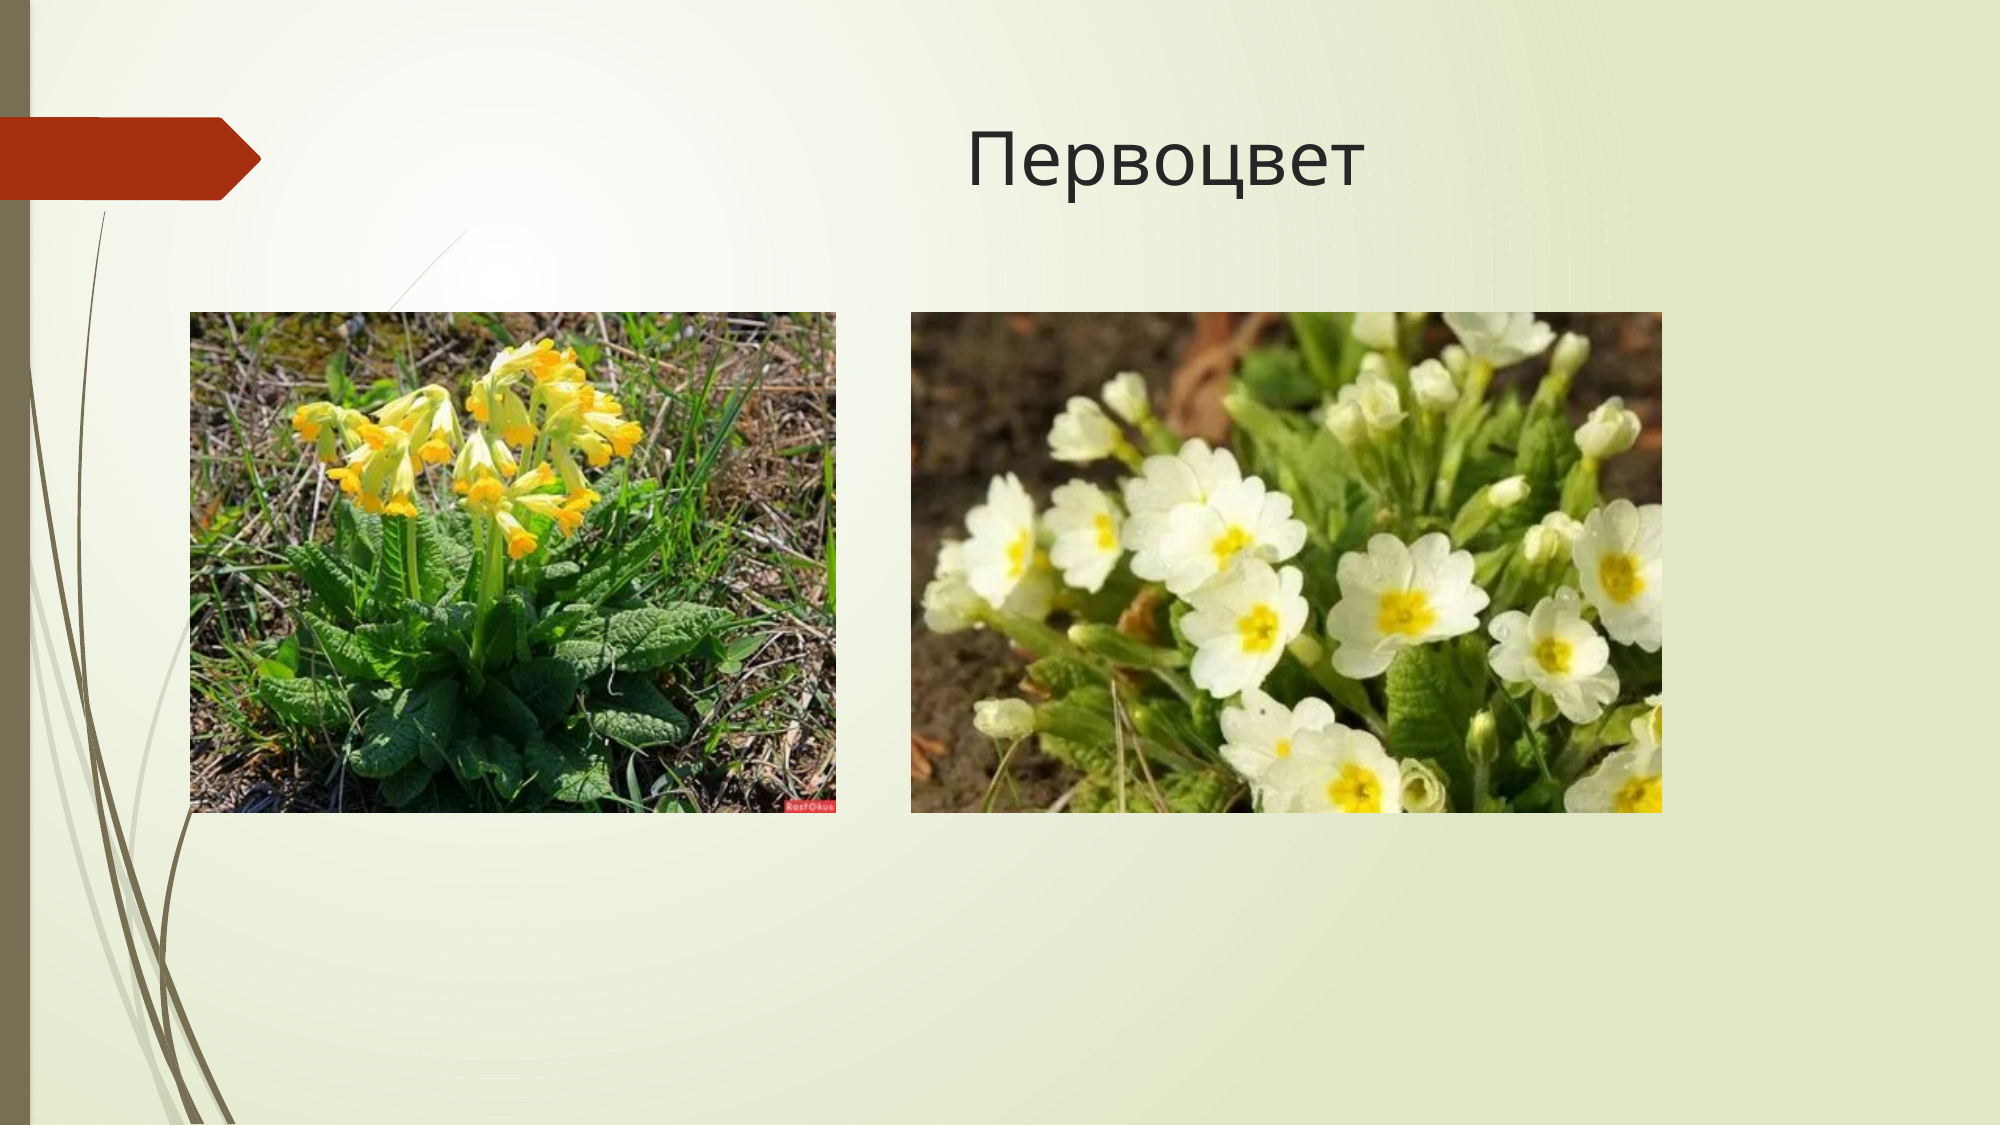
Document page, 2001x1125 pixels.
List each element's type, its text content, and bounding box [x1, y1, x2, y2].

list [190, 312, 837, 813]
picture [910, 312, 1662, 813]
title Первоцвет [425, 102, 1888, 313]
